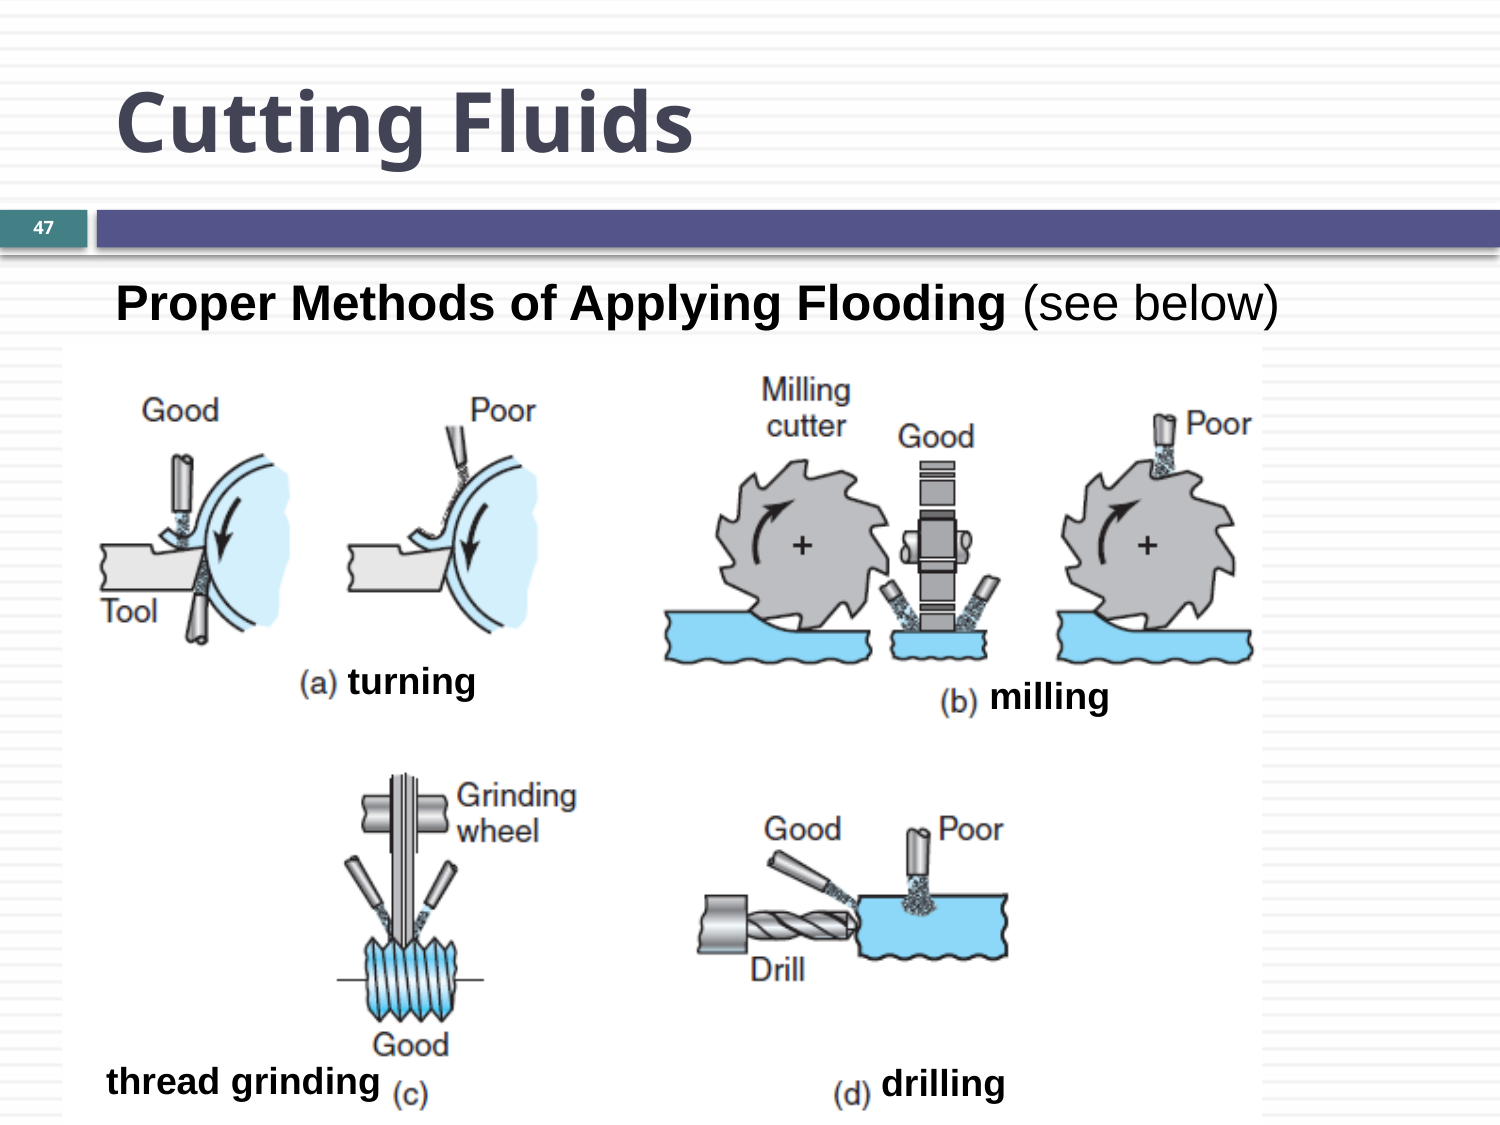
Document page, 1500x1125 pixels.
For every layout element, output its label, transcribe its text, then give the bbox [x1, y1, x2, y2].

picture [62, 343, 1263, 1125]
title Cutting Fluids [99, 37, 1438, 200]
list Proper Methods of Applying Flooding (see below) [100, 262, 1438, 1125]
slide_number 47 [0, 208, 88, 249]
text_box thread grinding [49, 1049, 56, 1110]
